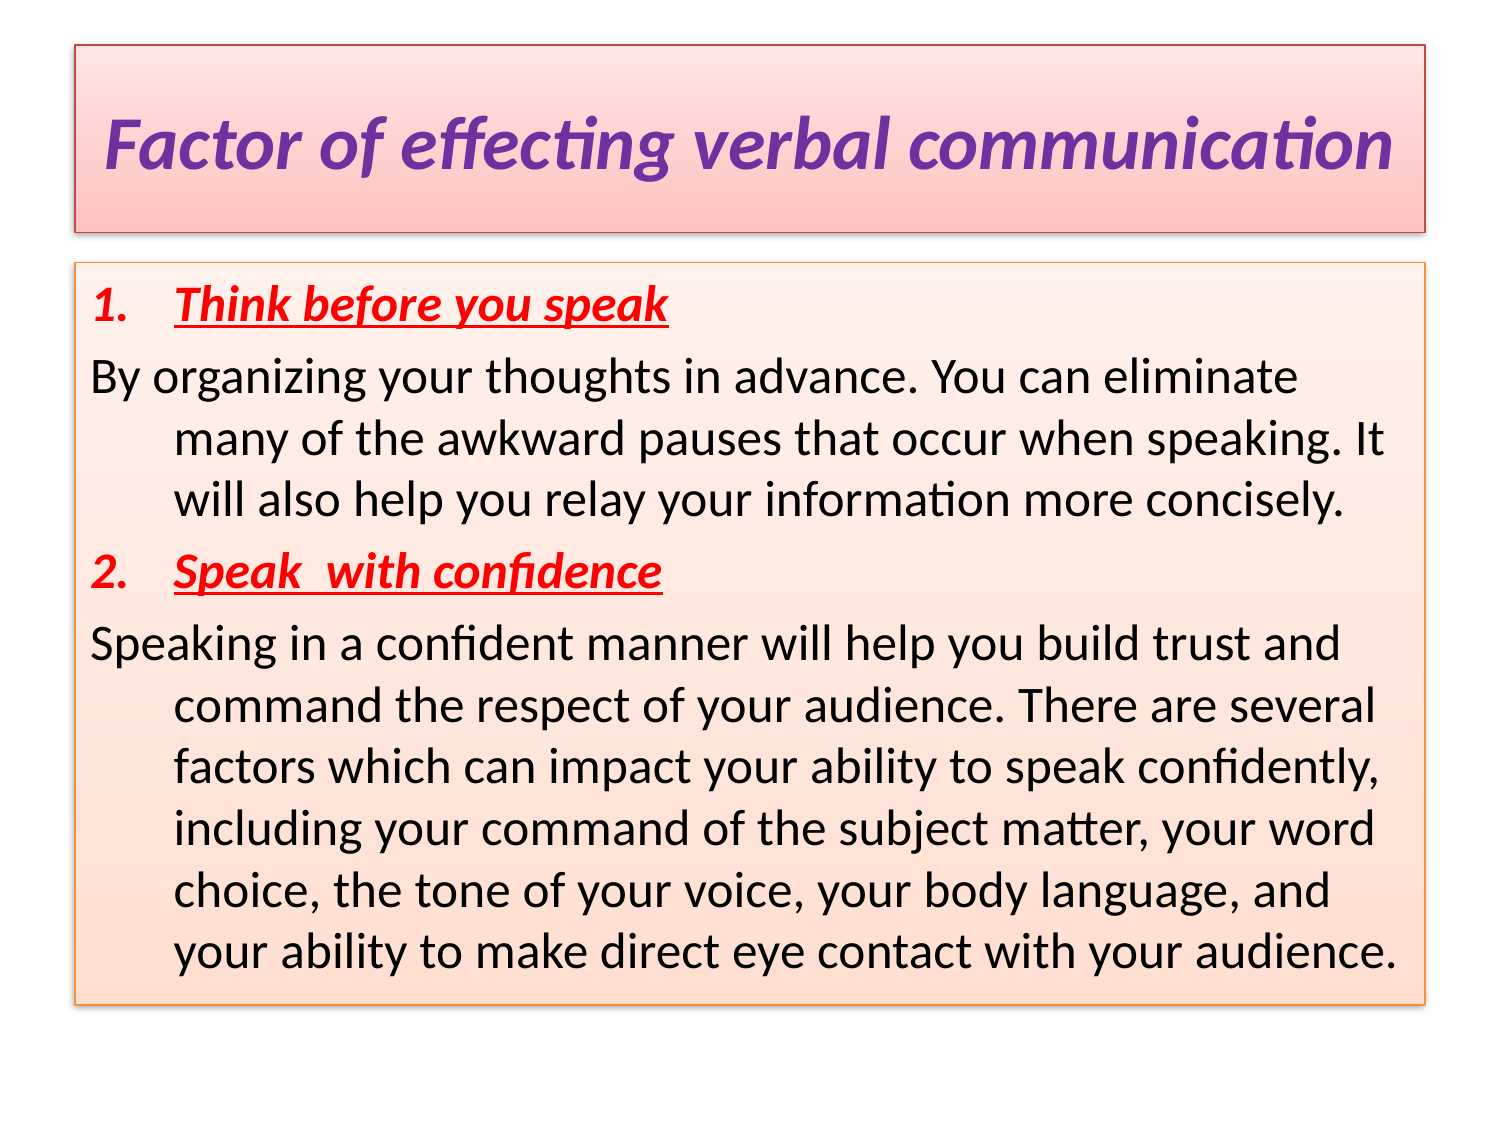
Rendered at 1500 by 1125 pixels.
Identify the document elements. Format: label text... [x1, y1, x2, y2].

title Factor of effecting verbal communication [74, 44, 1426, 233]
list Think before you speak By organizing your thoughts in advance. You can eliminate many of the awkward pauses that occur when speaking. It will also help you relay your information more concisely. Speak with confidence Speaking in a confident manner will help you build trust and command the respect of your audience. There are several factors which can impact your ability to speak confidently, including your command of the subject matter, your word choice, the tone of your voice, your body language, and your ability to make direct eye contact with your audience. [74, 262, 1426, 1006]
